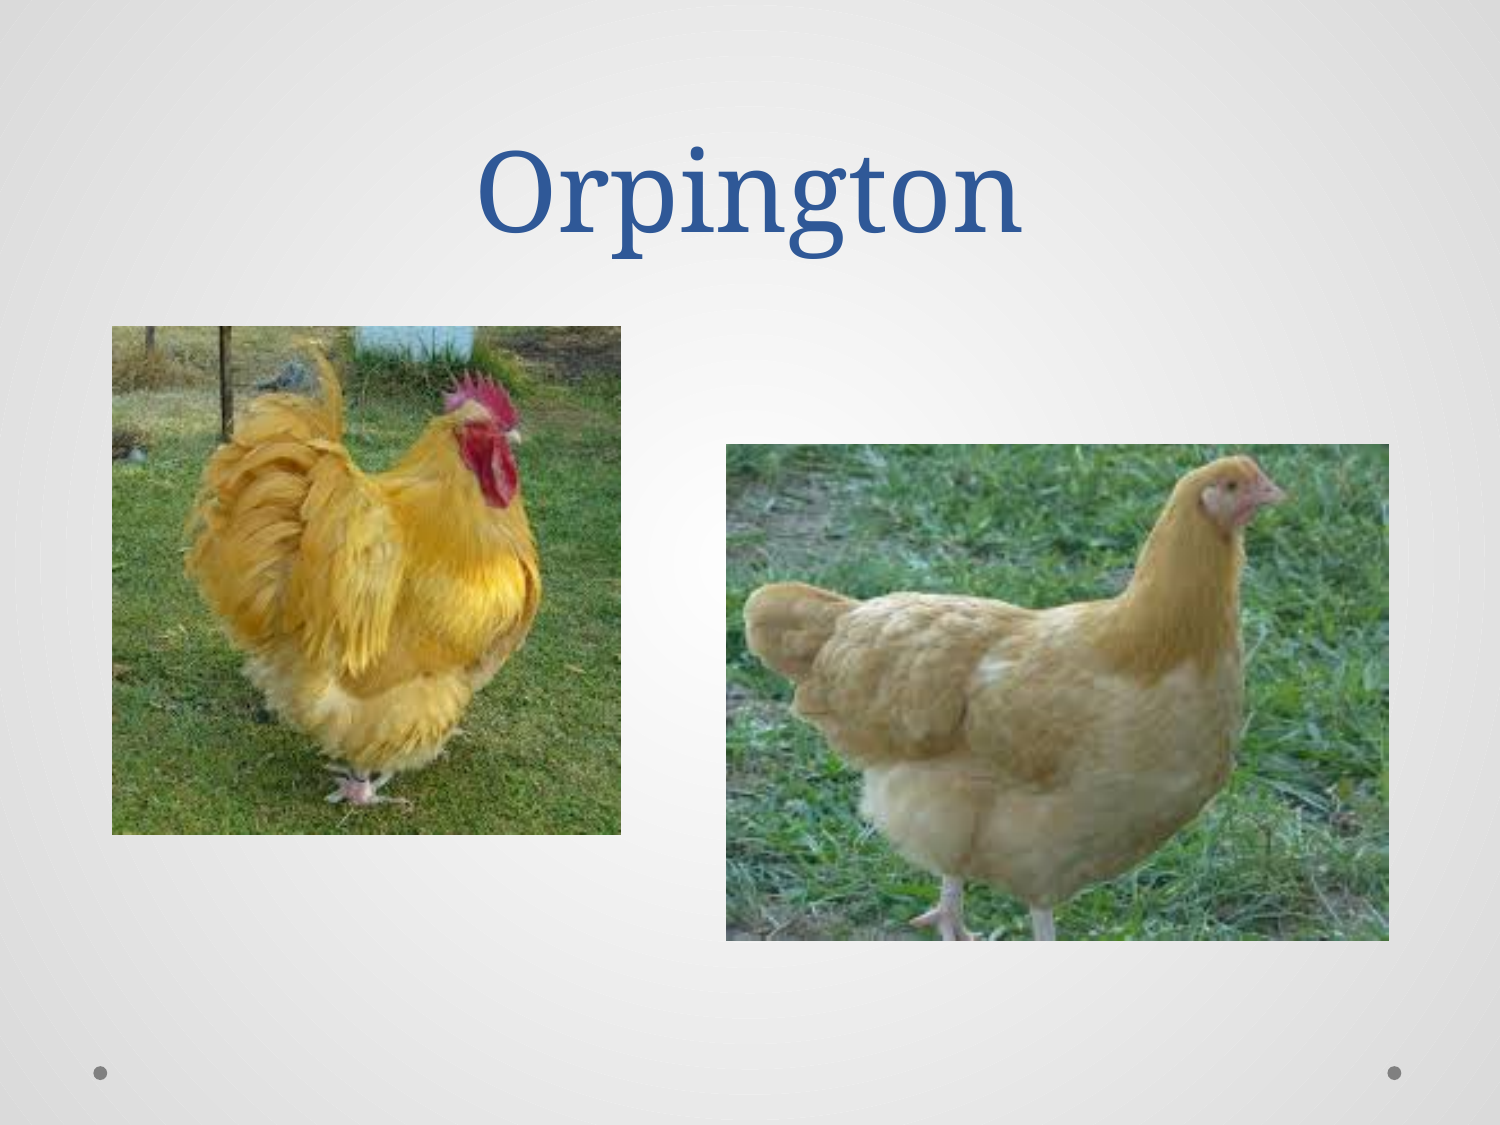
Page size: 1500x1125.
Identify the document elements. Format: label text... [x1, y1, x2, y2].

picture [111, 326, 621, 835]
picture [726, 444, 1389, 941]
title Orpington [75, 0, 1425, 263]
